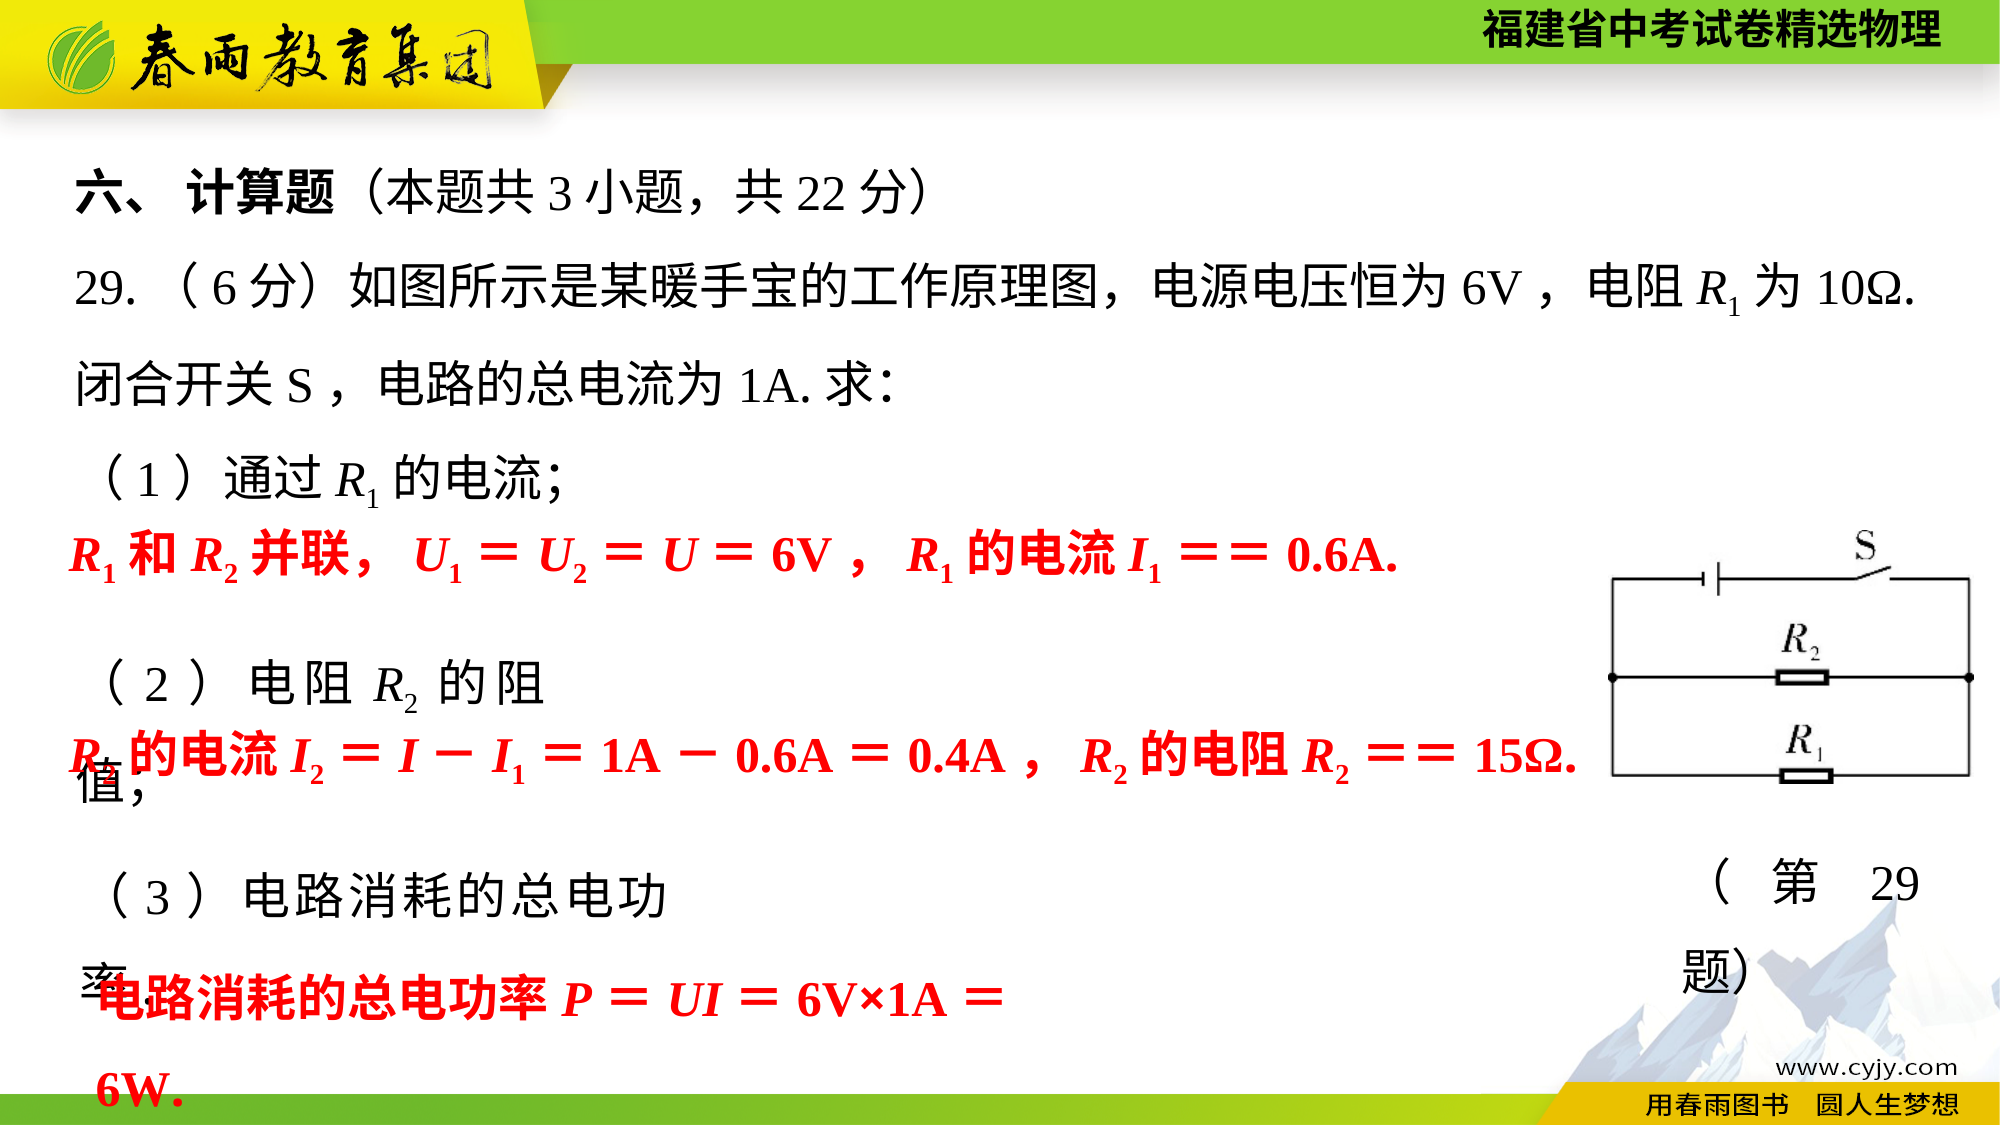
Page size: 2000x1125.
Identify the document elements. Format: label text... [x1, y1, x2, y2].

text_box （第29题） [1667, 812, 1947, 918]
text_box 电路消耗的总电功率P＝UI＝6V×1A＝6W. [80, 928, 1037, 1034]
picture [0, 0, 2000, 1125]
list 六、 计算题（本题共3小题，共22分） 29.（6分）如图所示是某暖手宝的工作原理图，电源电压恒为6V，电阻R1为10Ω.闭合开关S，电路的总电流为1A.求： （1）通过R1的电流； [59, 122, 1944, 502]
text_box （3）电路消耗的总电功率. [64, 827, 683, 932]
text_box （2）电阻R2的阻值； [60, 609, 560, 727]
